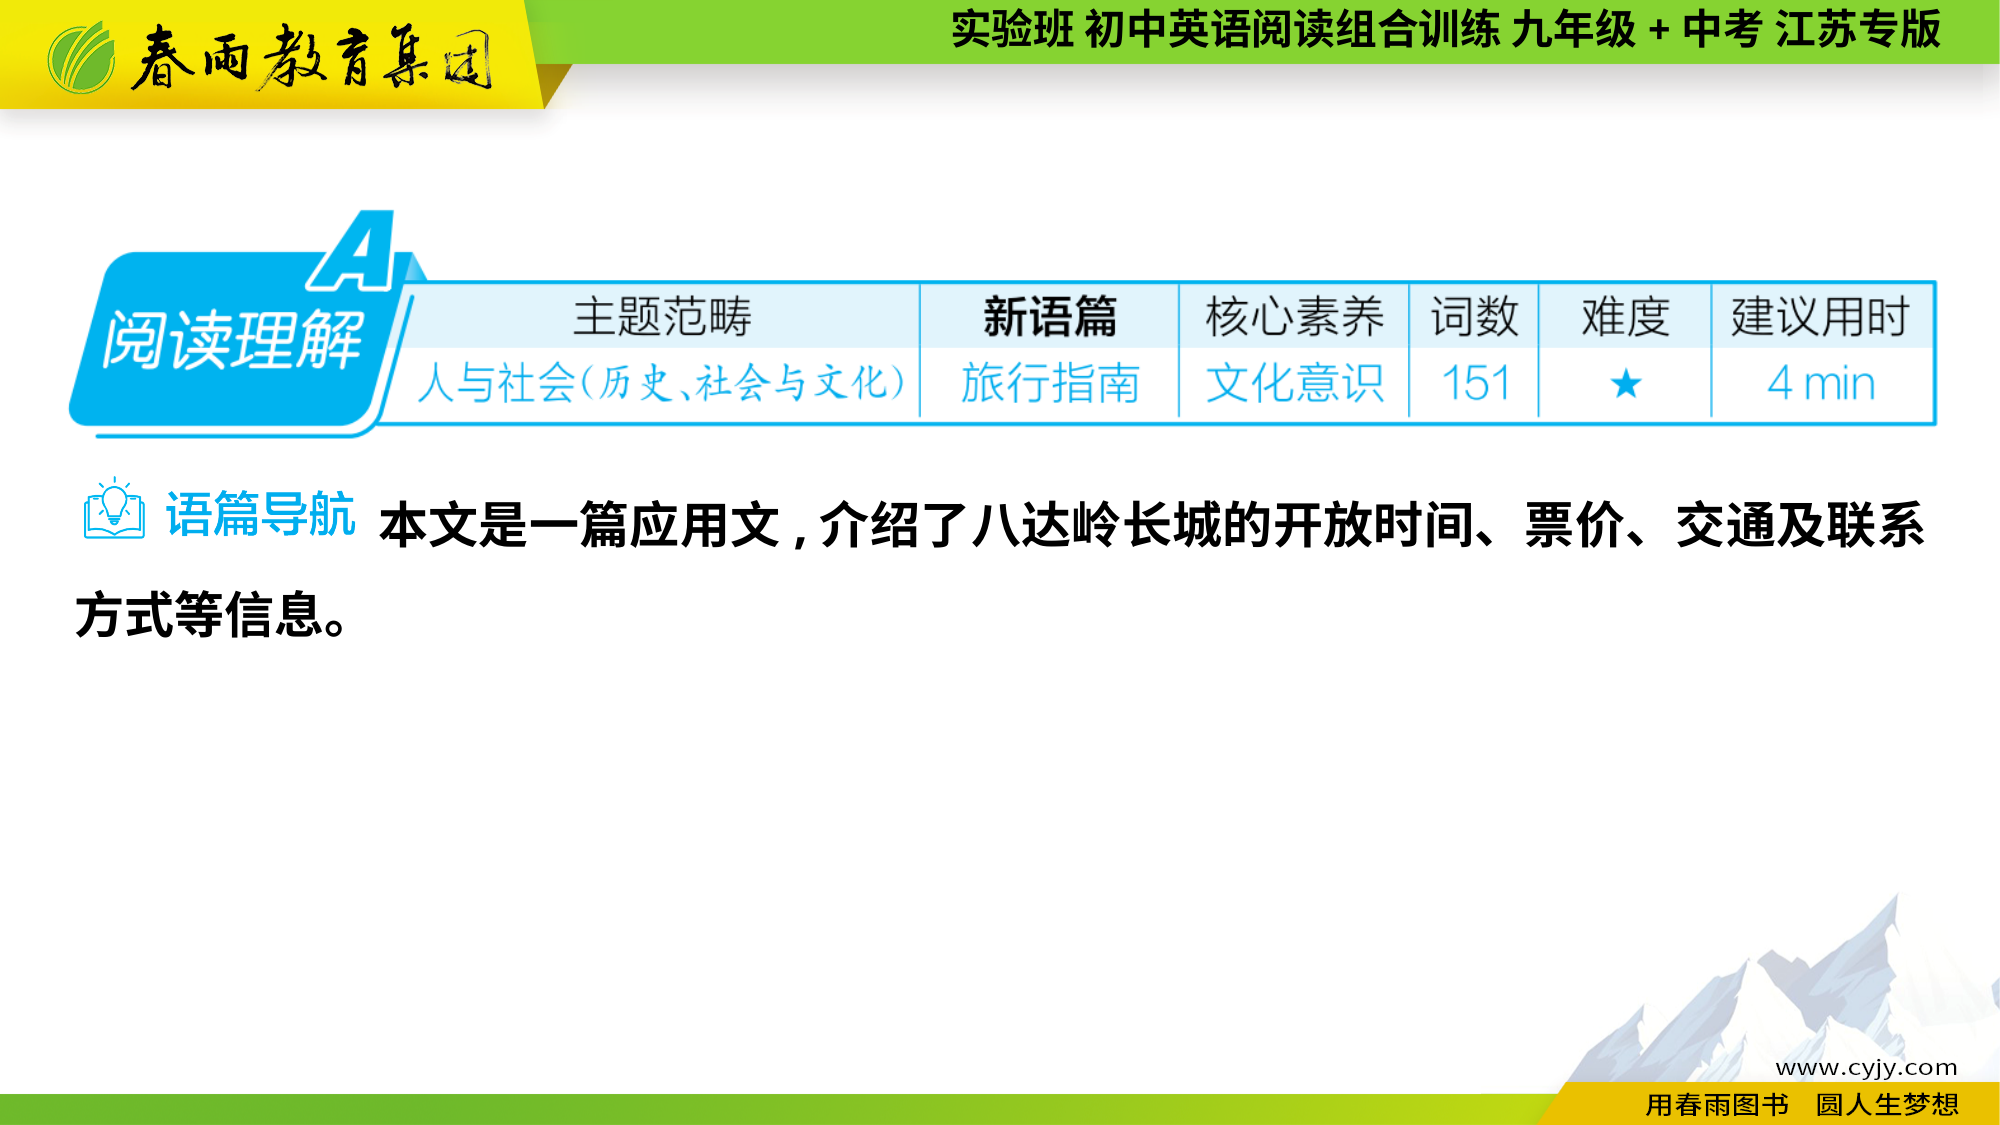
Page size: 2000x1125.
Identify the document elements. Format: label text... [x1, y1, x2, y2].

picture [0, 0, 2000, 1125]
list 本文是一篇应用文,介绍了八达岭长城的开放时间、票价、交通及联系方式等信息。 [59, 456, 1944, 654]
